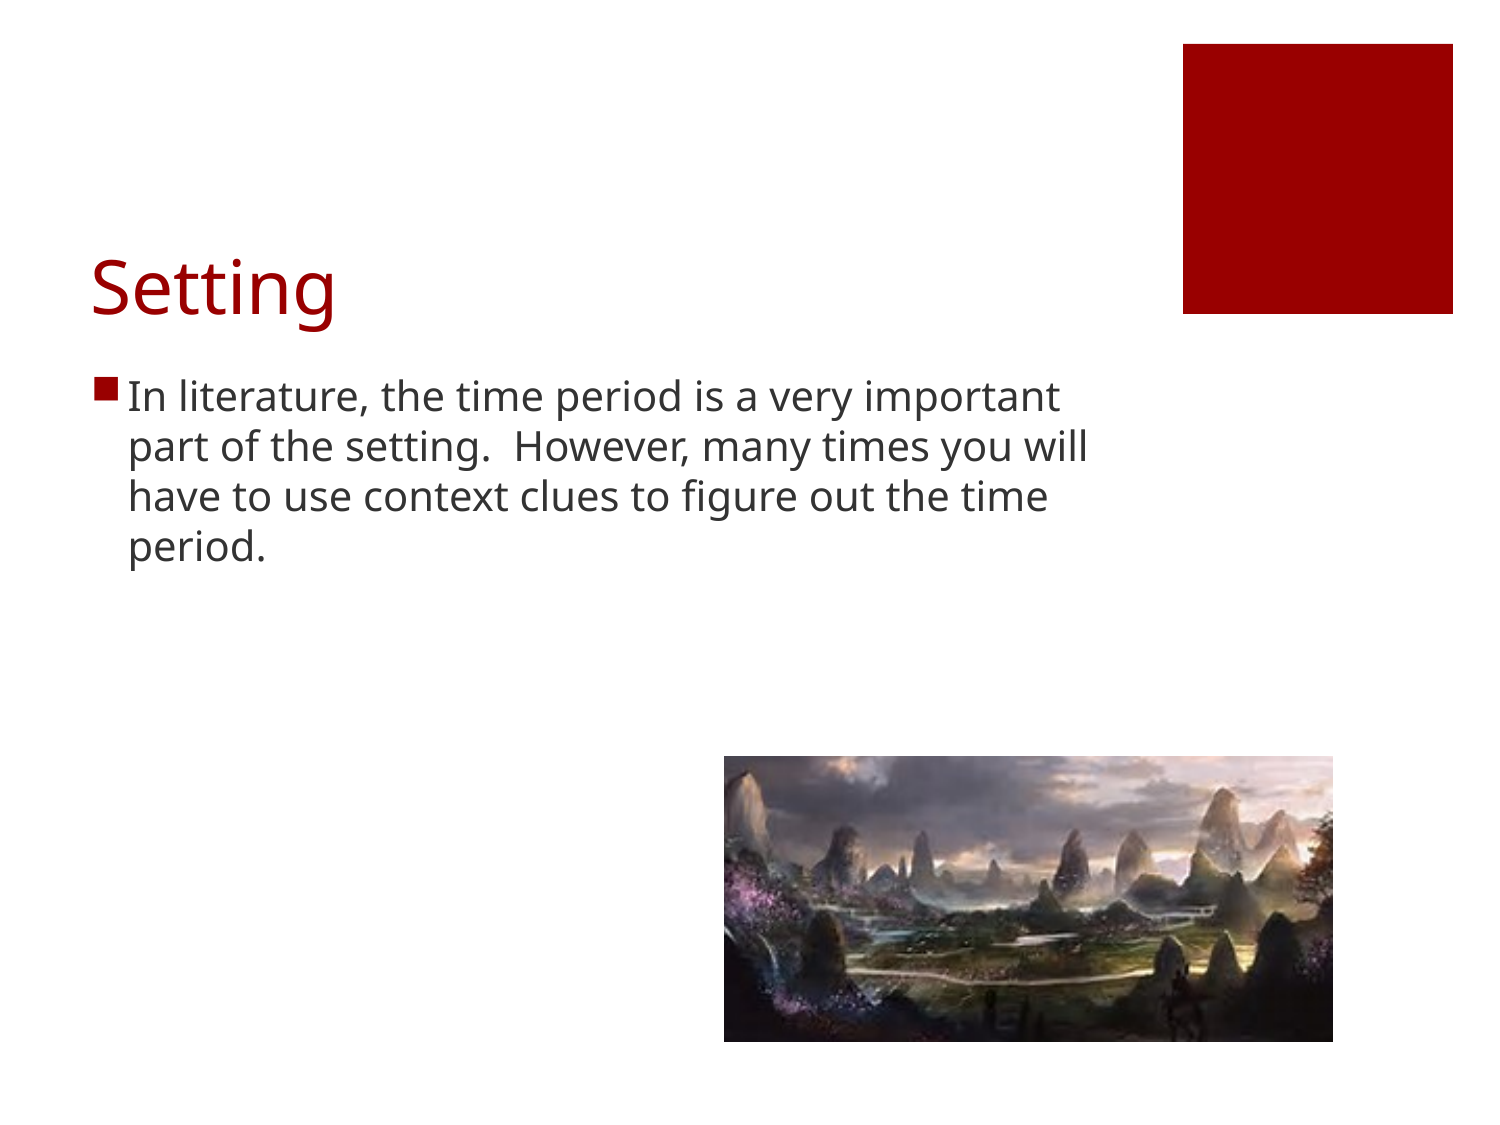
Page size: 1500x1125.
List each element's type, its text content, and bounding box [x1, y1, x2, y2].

picture [724, 756, 1334, 1043]
list In literature, the time period is a very important part of the setting. However, many times you will have to use context clues to figure out the time period. [75, 362, 1143, 1005]
title Setting [75, 149, 1143, 338]
